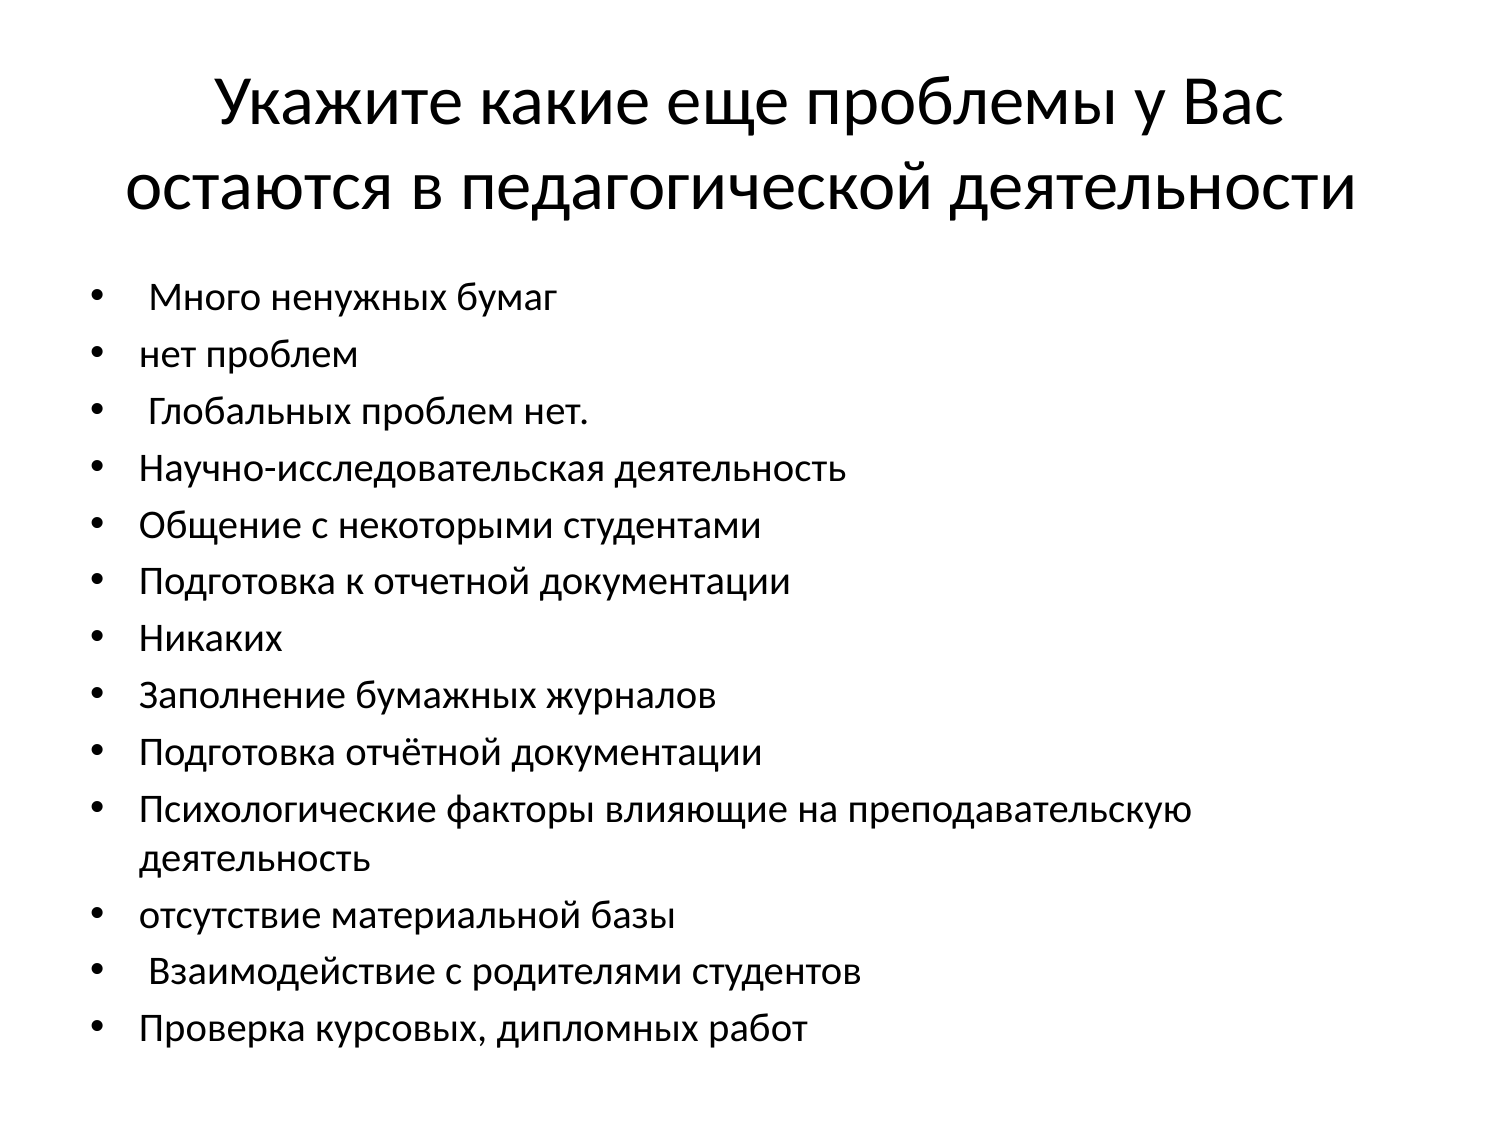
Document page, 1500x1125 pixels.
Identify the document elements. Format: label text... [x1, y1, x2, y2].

list Много ненужных бумаг нет проблем Глобальных проблем нет. Научно-исследовательская деятельность Общение с некоторыми студентами Подготовка к отчетной документации Никаких Заполнение бумажных журналов Подготовка отчётной документации Психологические факторы влияющие на преподавательскую деятельность отсутствие материальной базы Взаимодействие с родителями студентов Проверка курсовых, дипломных работ [75, 262, 1425, 1071]
title Укажите какие еще проблемы у Вас остаются в педагогической деятельности [75, 45, 1425, 233]
